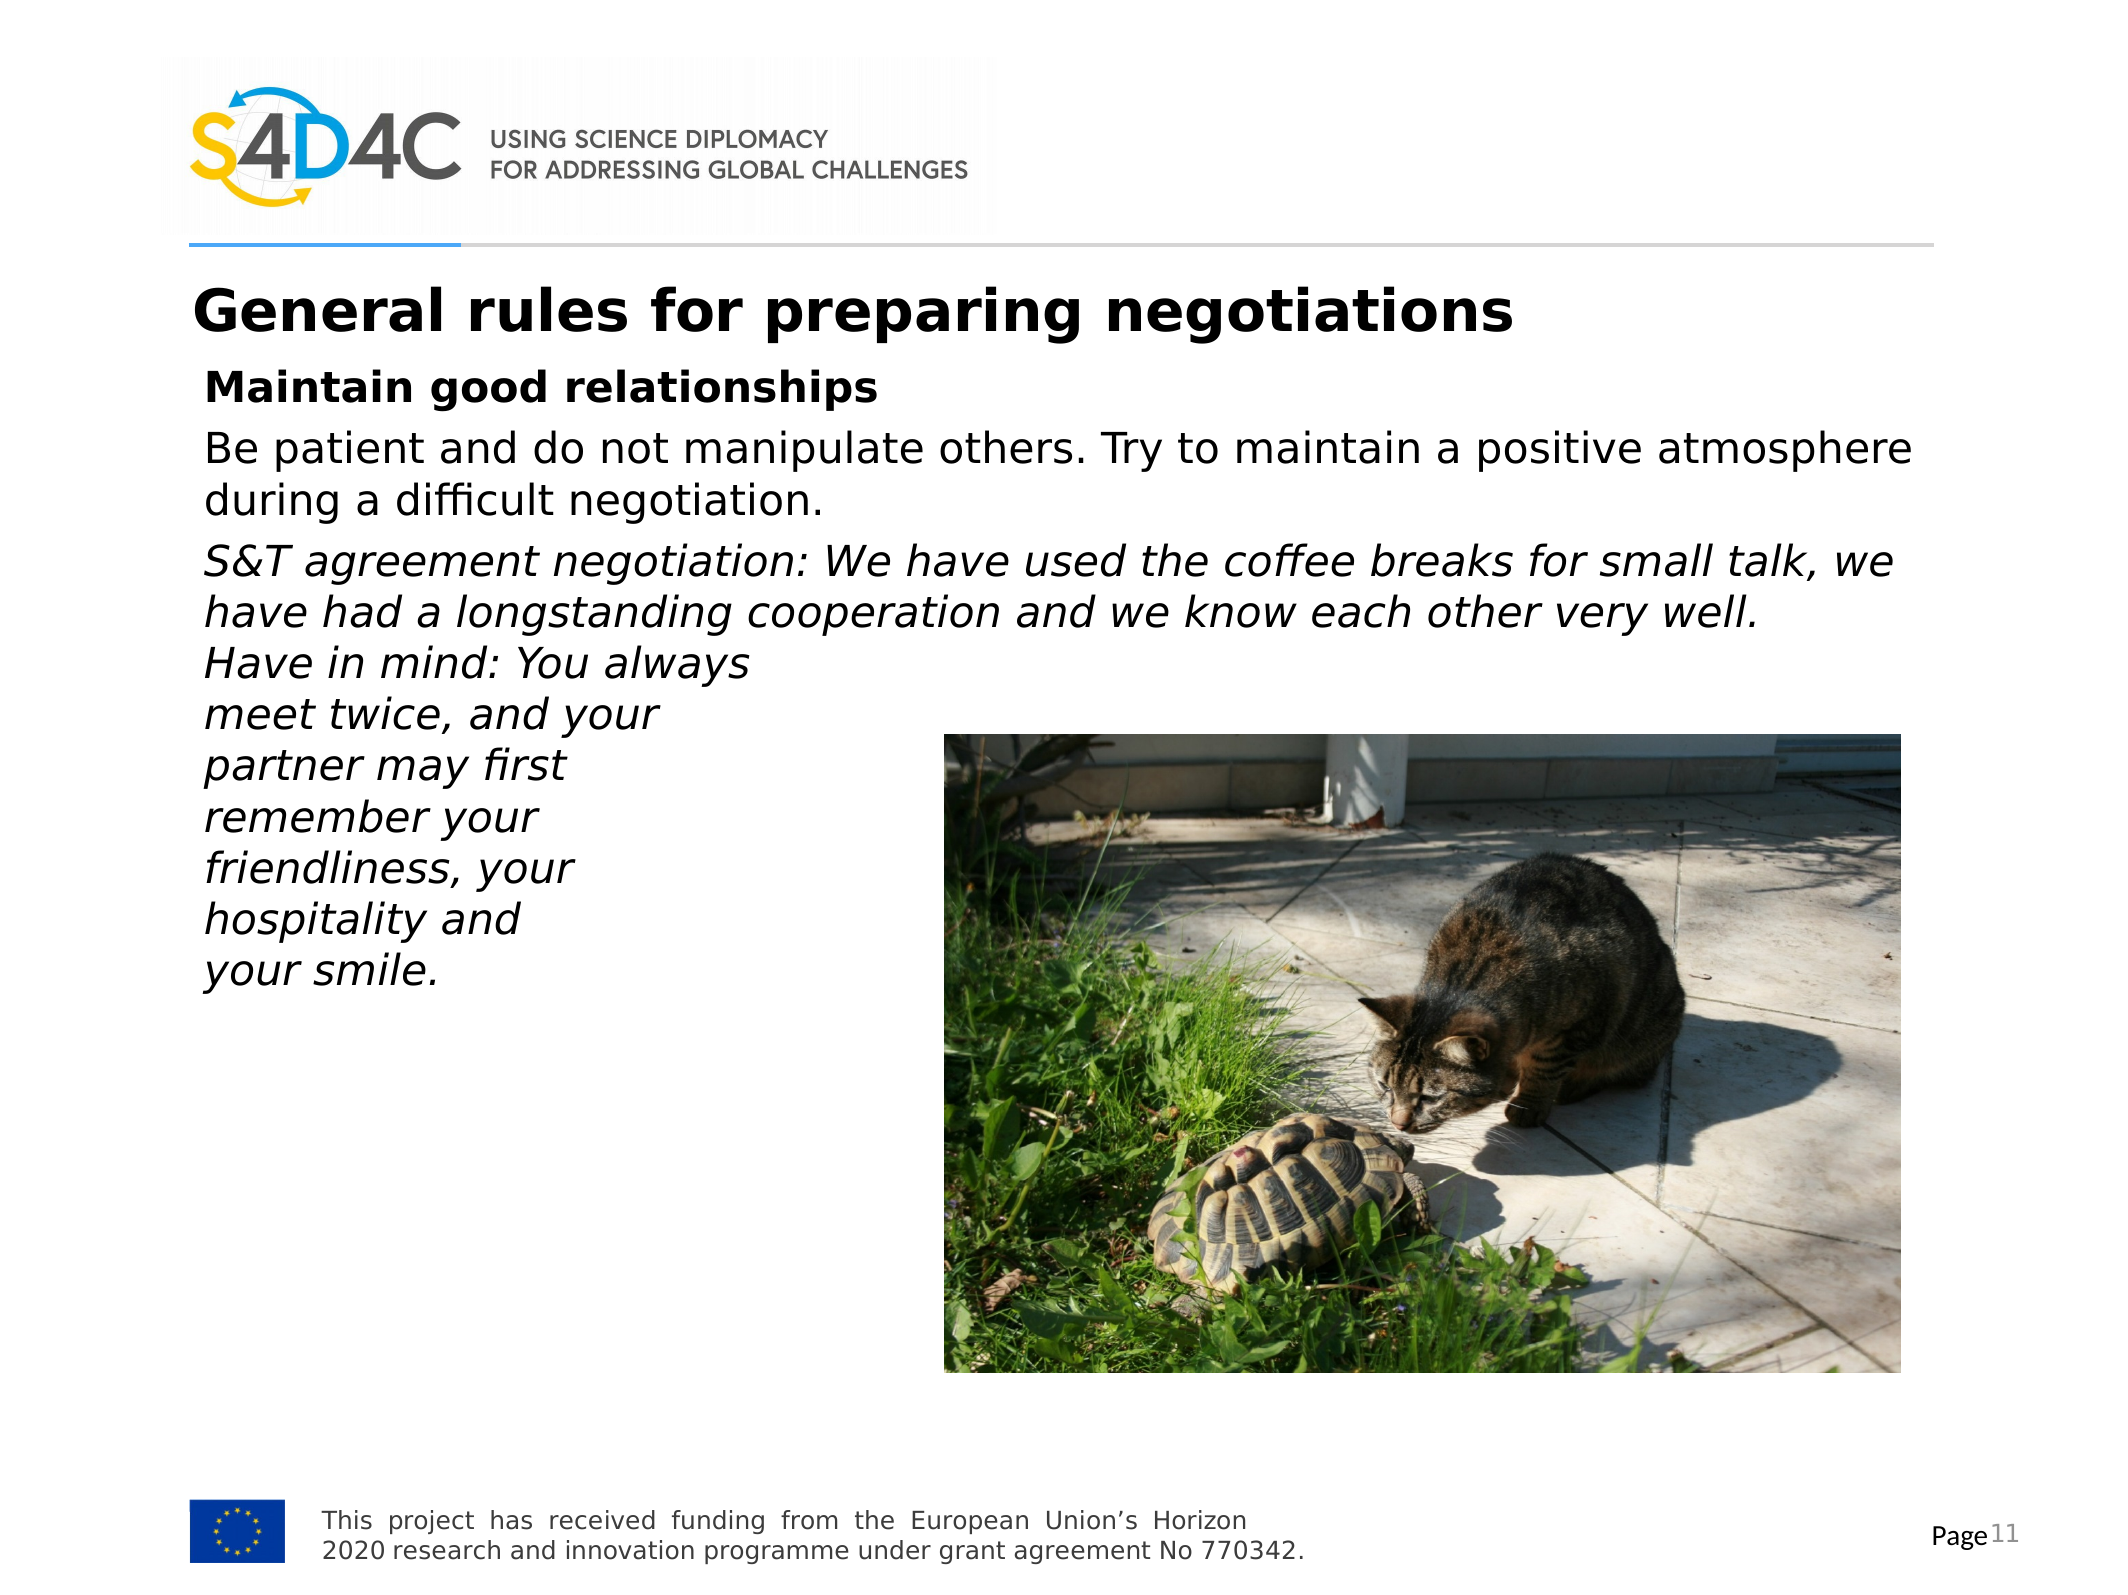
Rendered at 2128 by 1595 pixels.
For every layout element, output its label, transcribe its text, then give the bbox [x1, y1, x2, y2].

text_box General rules for preparing negotiations [189, 273, 1914, 344]
footer This project has received funding from the European Union’s Horizon 2020 research and innovation programme under grant agreement No 770342. [319, 1504, 1328, 1564]
text_box Maintain good relationships Be patient and do not manipulate others. Try to maintain a positive atmosphere during a difficult negotiation. S&T agreement negotiation: We have used the coffee breaks for small talk, we have had a longstanding cooperation and we know each other very well. Have in mind: You always meet twice, and your partner may first remember your friendliness, your hospitality and your smile. [191, 359, 1946, 995]
picture [944, 734, 1902, 1373]
picture [161, 57, 997, 235]
picture [189, 1499, 285, 1563]
slide_number 11 [1531, 1517, 2021, 1548]
